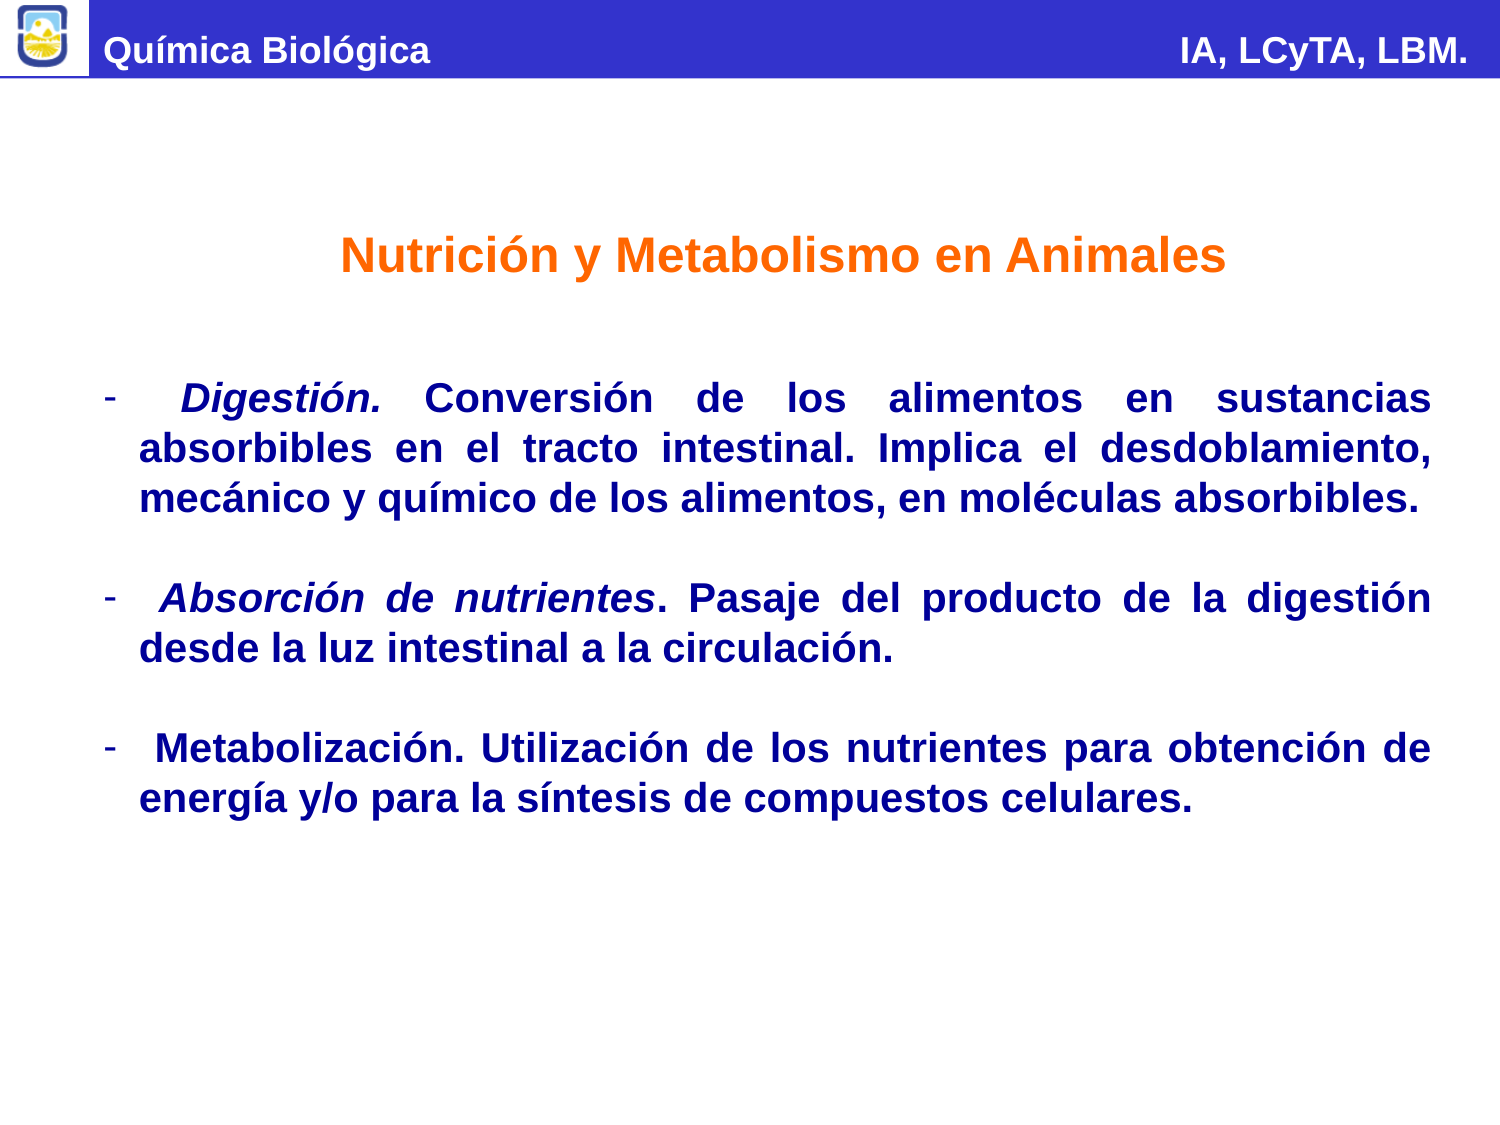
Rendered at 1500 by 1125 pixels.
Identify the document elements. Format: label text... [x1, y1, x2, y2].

text_box Nutrición y Metabolismo en Animales [325, 214, 1243, 290]
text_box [0, 0, 1500, 83]
text_box Digestión. Conversión de los alimentos en sustancias absorbibles en el tracto intestinal. Implica el desdoblamiento, mecánico y químico de los alimentos, en moléculas absorbibles. Absorción de nutrientes. Pasaje del producto de la digestión desde la luz intestinal a la circulación. Metabolización. Utilización de los nutrientes para obtención de energía y/o para la síntesis de compuestos celulares. [88, 363, 1447, 829]
